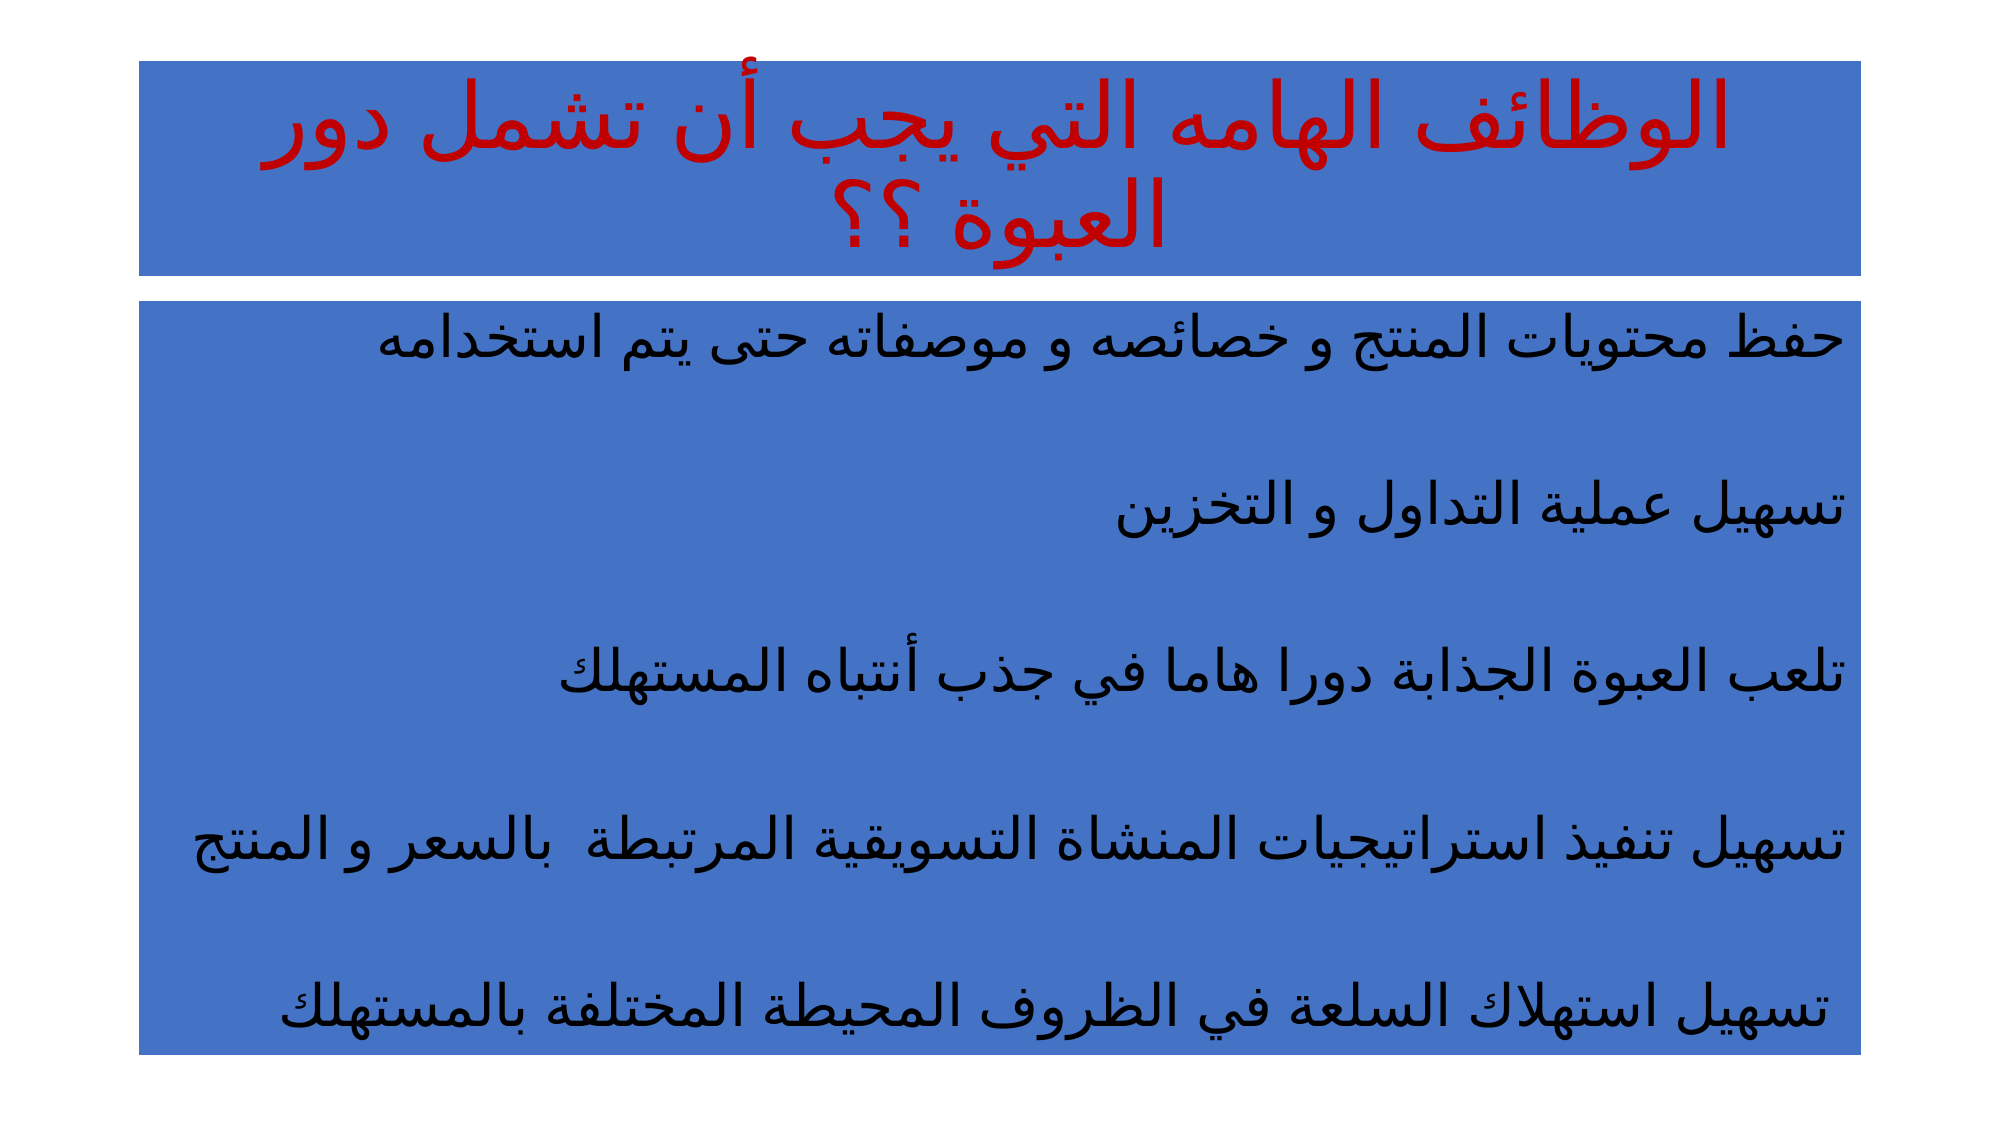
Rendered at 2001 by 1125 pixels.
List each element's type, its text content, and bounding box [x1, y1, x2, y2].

title الوظائف الهامه التي يجب أن تشمل دور العبوة ؟؟ [136, 58, 1864, 279]
list حفظ محتويات المنتج و خصائصه و موصفاته حتى يتم استخدامه تسهيل عملية التداول و التخزين تلعب العبوة الجذابة دورا هاما في جذب أنتباه المستهلك تسهيل تنفيذ استراتيجيات المنشاة التسويقية المرتبطة بالسعر و المنتج تسهيل استهلاك السلعة في الظروف المحيطة المختلفة بالمستهلك [136, 298, 1864, 1059]
